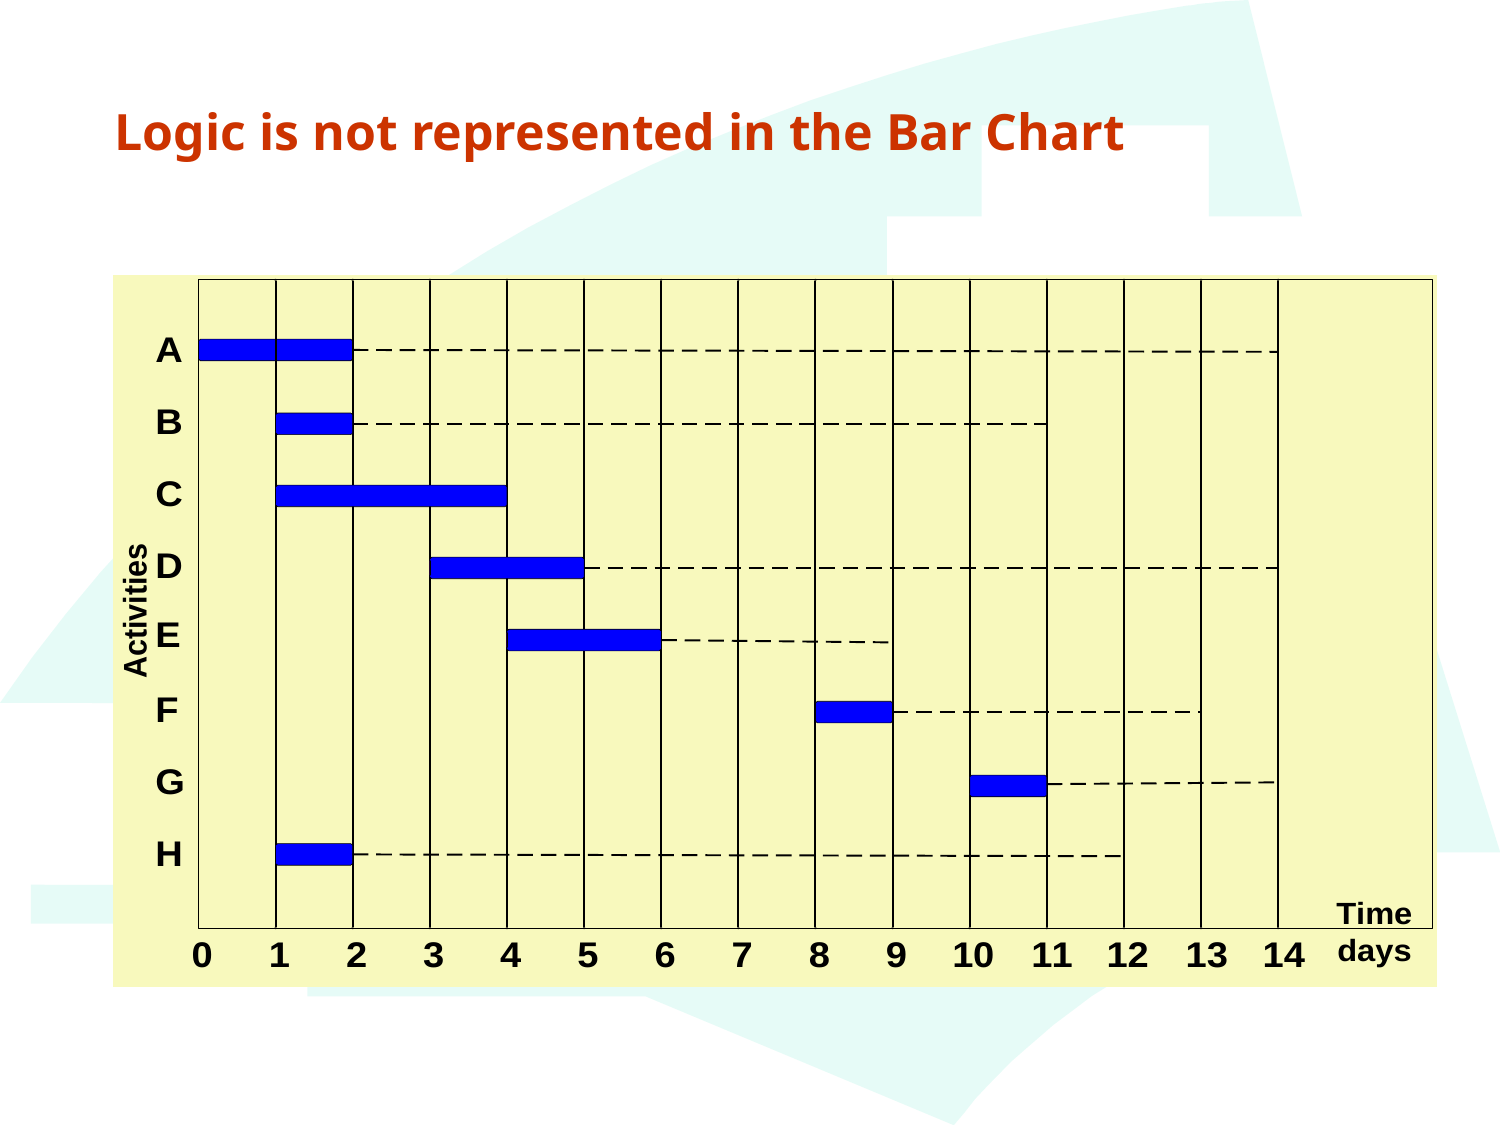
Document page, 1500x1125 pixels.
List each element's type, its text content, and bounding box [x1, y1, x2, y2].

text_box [112, 274, 1438, 988]
title Logic is not represented in the Bar Chart [99, 99, 1263, 185]
